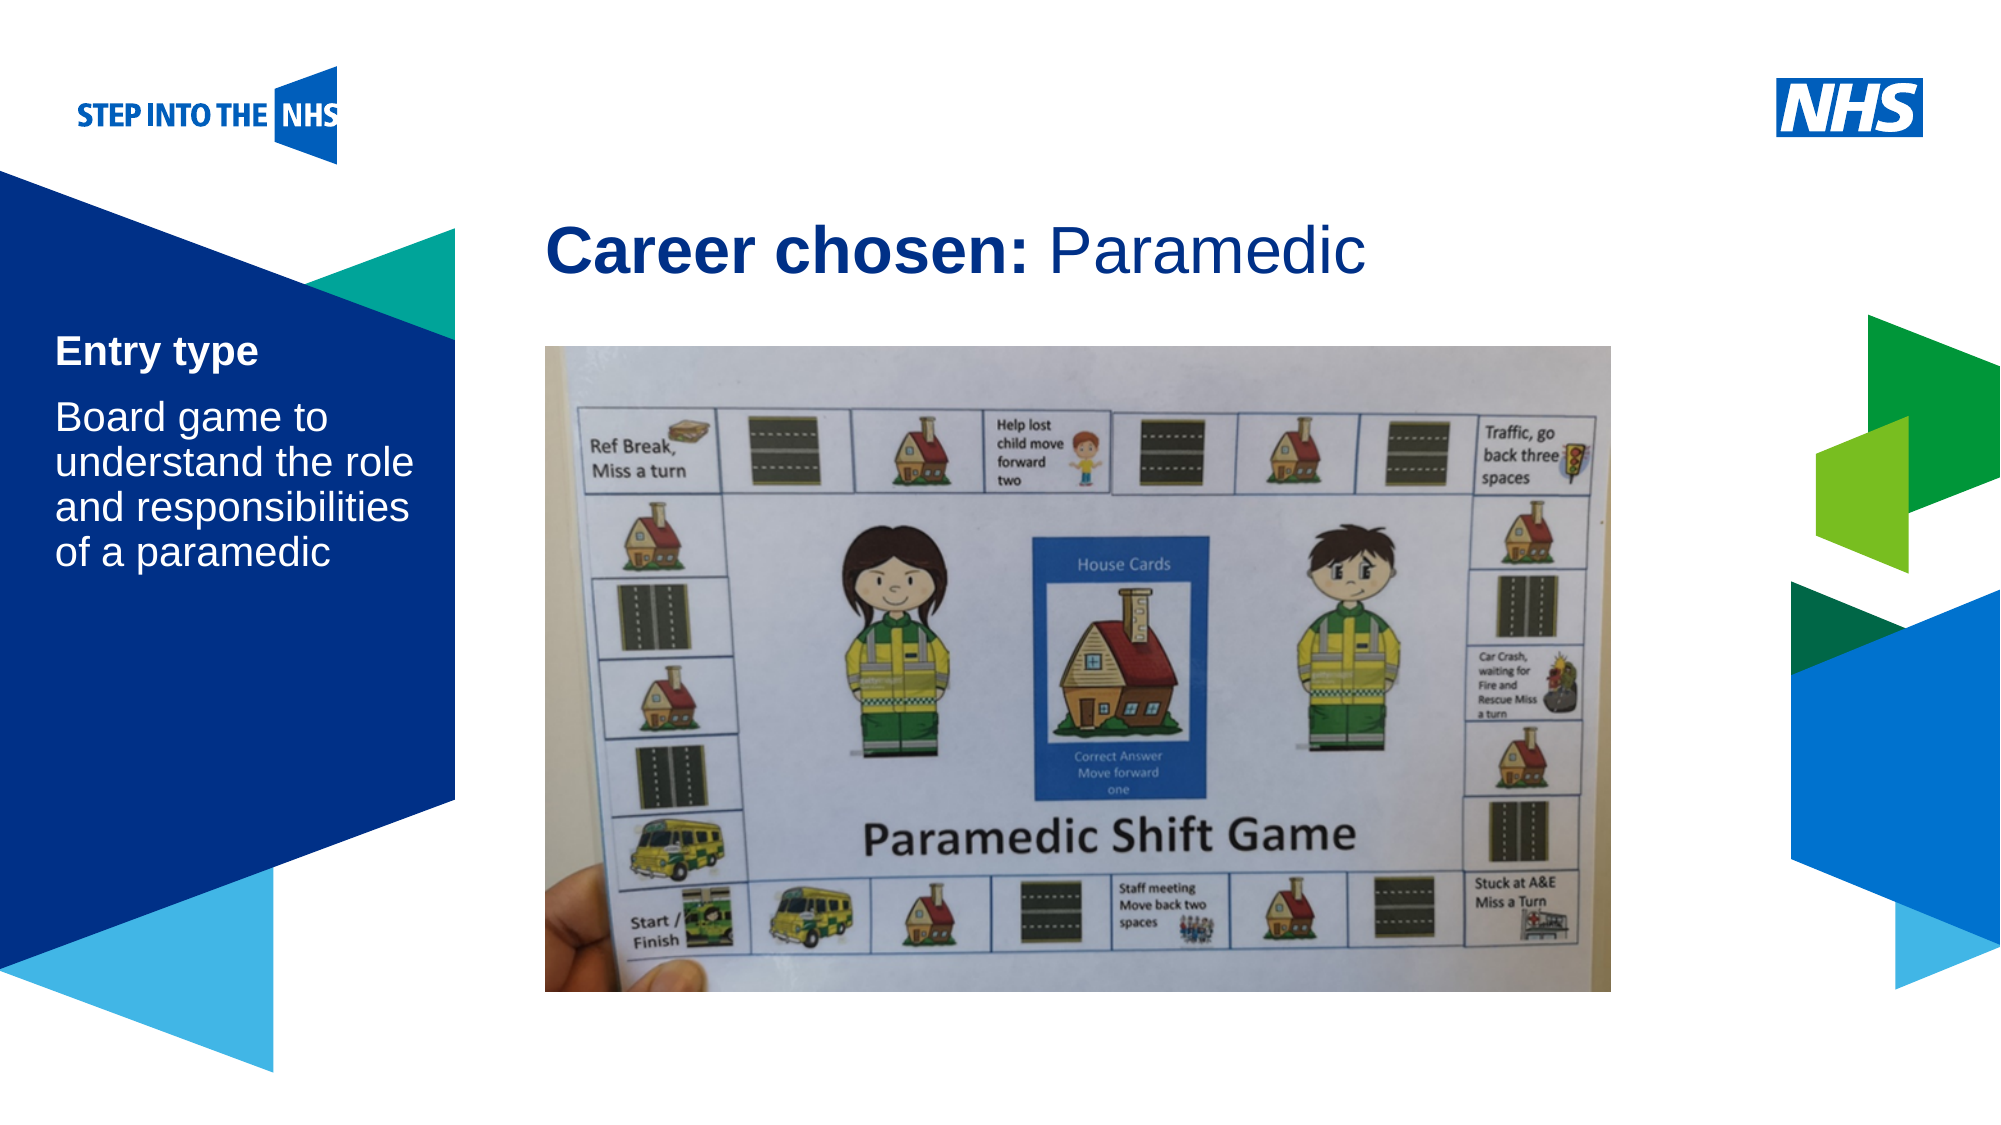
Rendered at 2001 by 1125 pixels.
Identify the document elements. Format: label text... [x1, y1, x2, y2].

picture [545, 345, 1611, 992]
text_box Entry type Board game to understand the role and responsibilities of a paramedic [55, 329, 417, 796]
title Career chosen: Paramedic [545, 216, 1767, 306]
